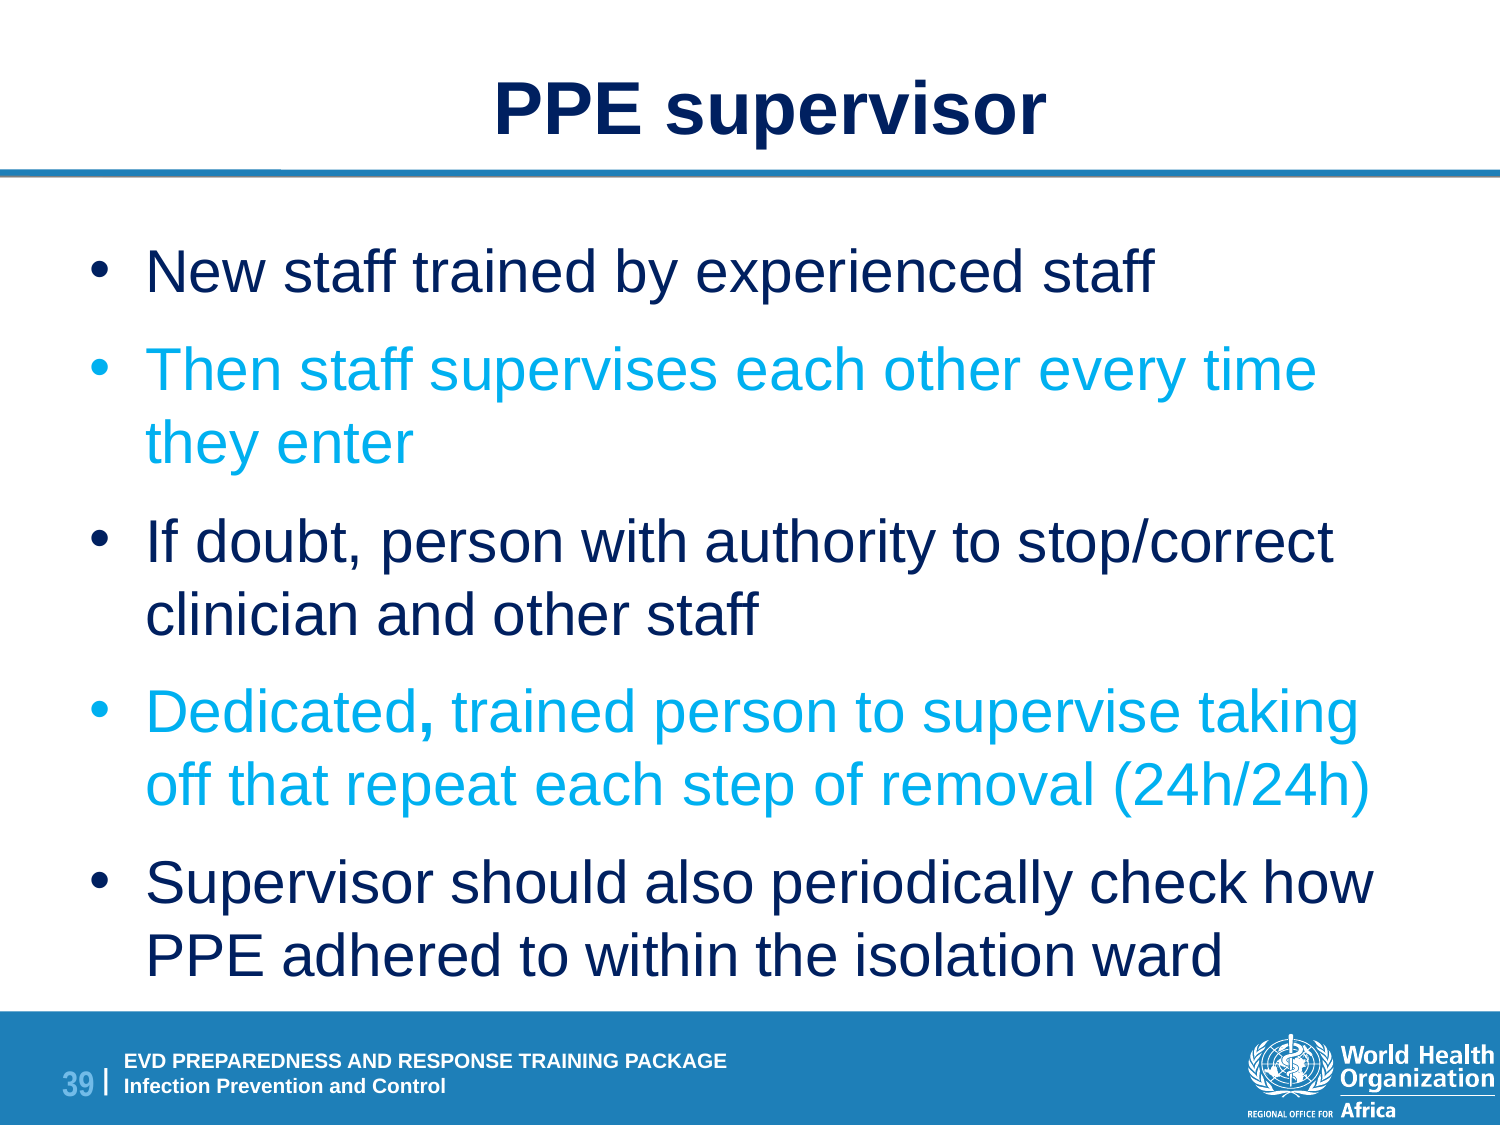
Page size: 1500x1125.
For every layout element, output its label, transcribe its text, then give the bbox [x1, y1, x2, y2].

text_box New staff trained by experienced staff Then staff supervises each other every time they enter If doubt, person with authority to stop/correct clinician and other staff Dedicated, trained person to supervise taking off that repeat each step of removal (24h/24h) Supervisor should also periodically check how PPE adhered to within the isolation ward [87, 231, 1421, 989]
title PPE supervisor [194, 0, 1161, 191]
